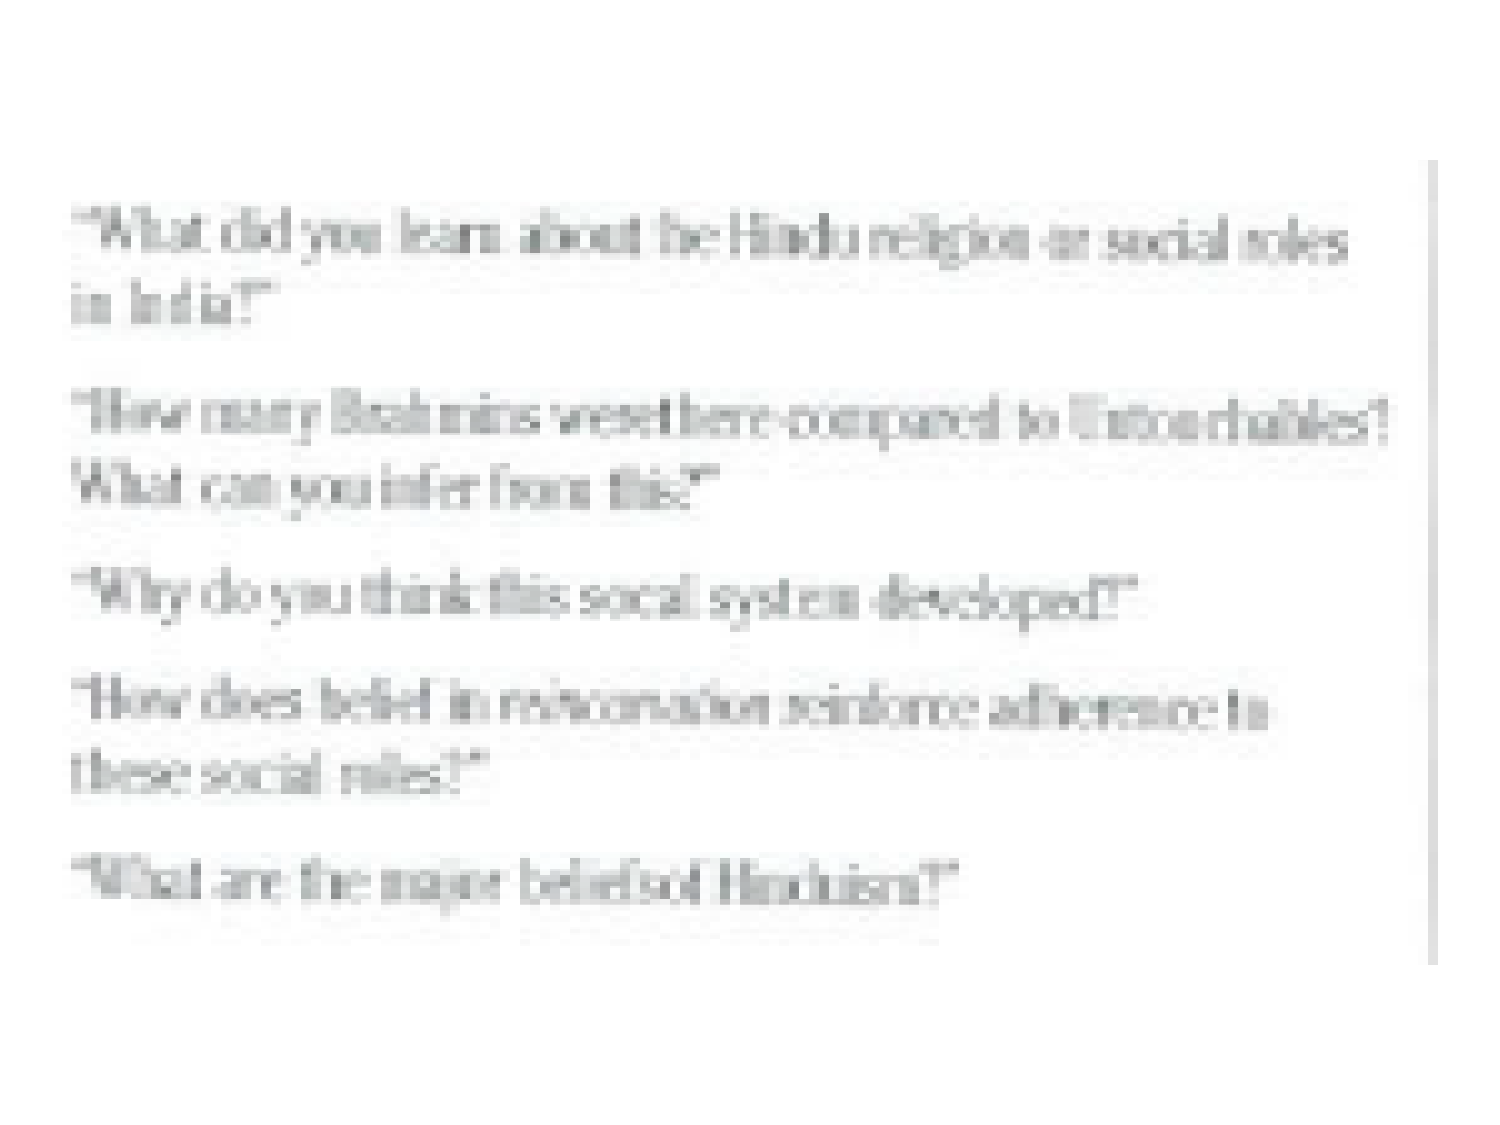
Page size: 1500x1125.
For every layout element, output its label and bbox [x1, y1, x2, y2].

picture [62, 159, 1438, 965]
